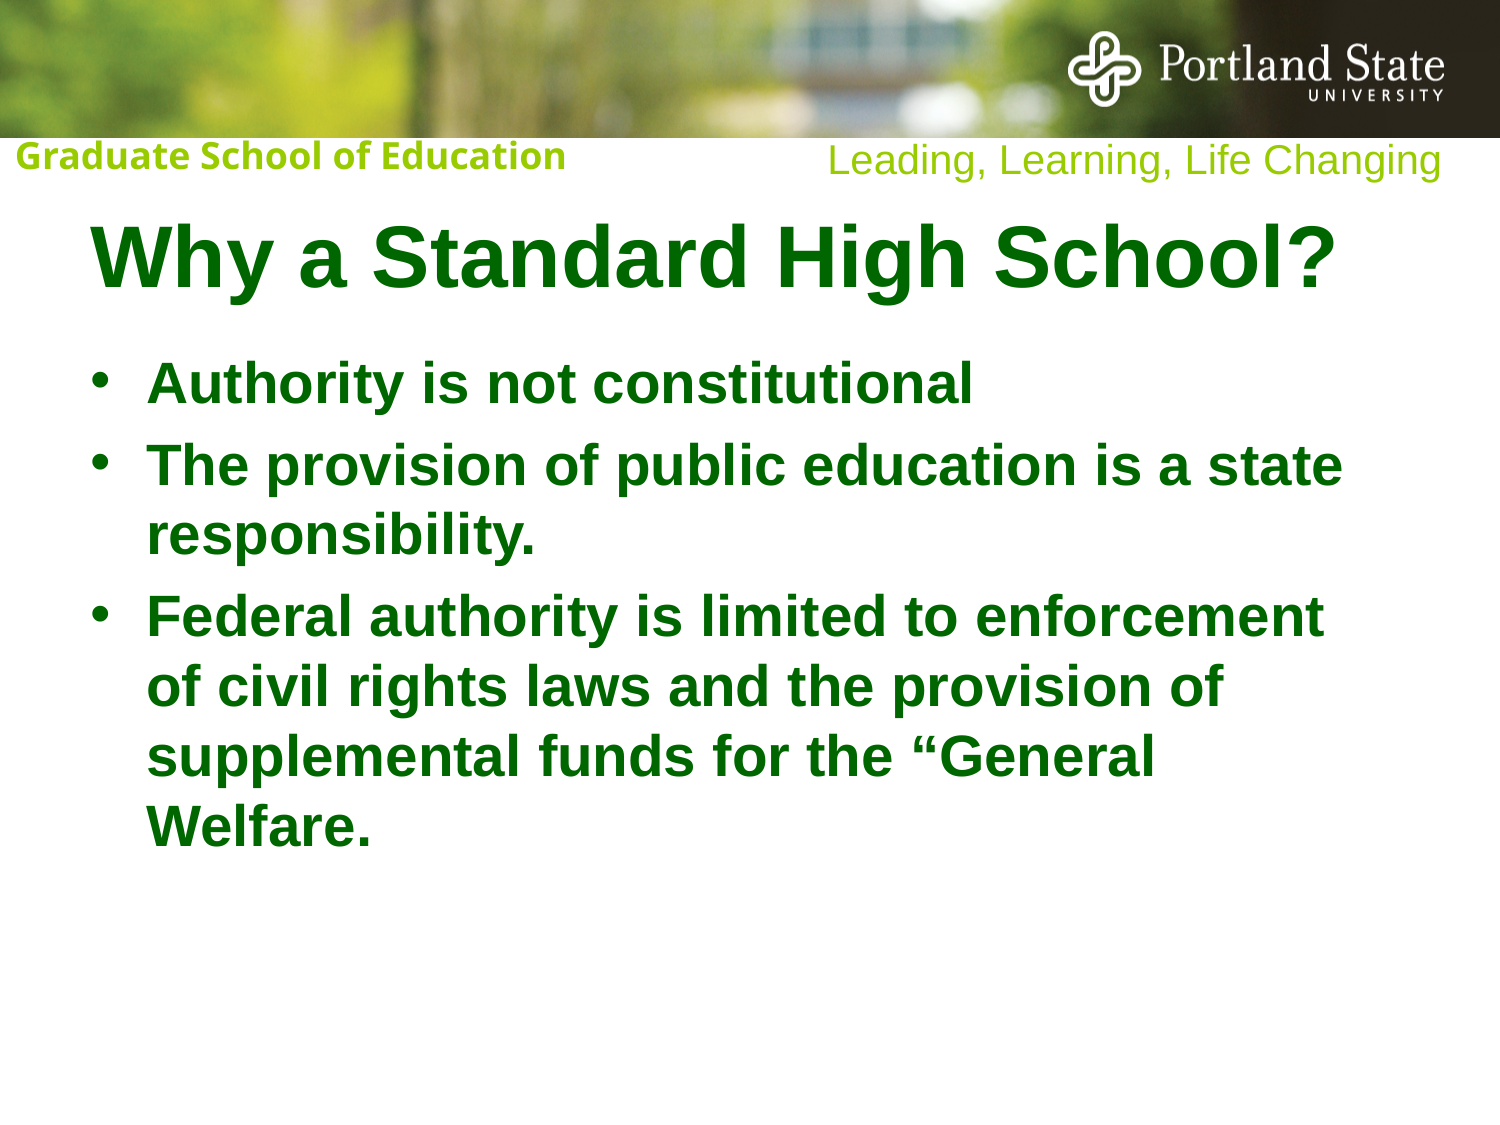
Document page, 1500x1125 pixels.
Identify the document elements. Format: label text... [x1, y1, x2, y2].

picture [0, 0, 1500, 138]
list Authority is not constitutional The provision of public education is a state responsibility. Federal authority is limited to enforcement of civil rights laws and the provision of supplemental funds for the “General Welfare. [74, 337, 1413, 1001]
title Why a Standard High School? [74, 203, 1500, 314]
